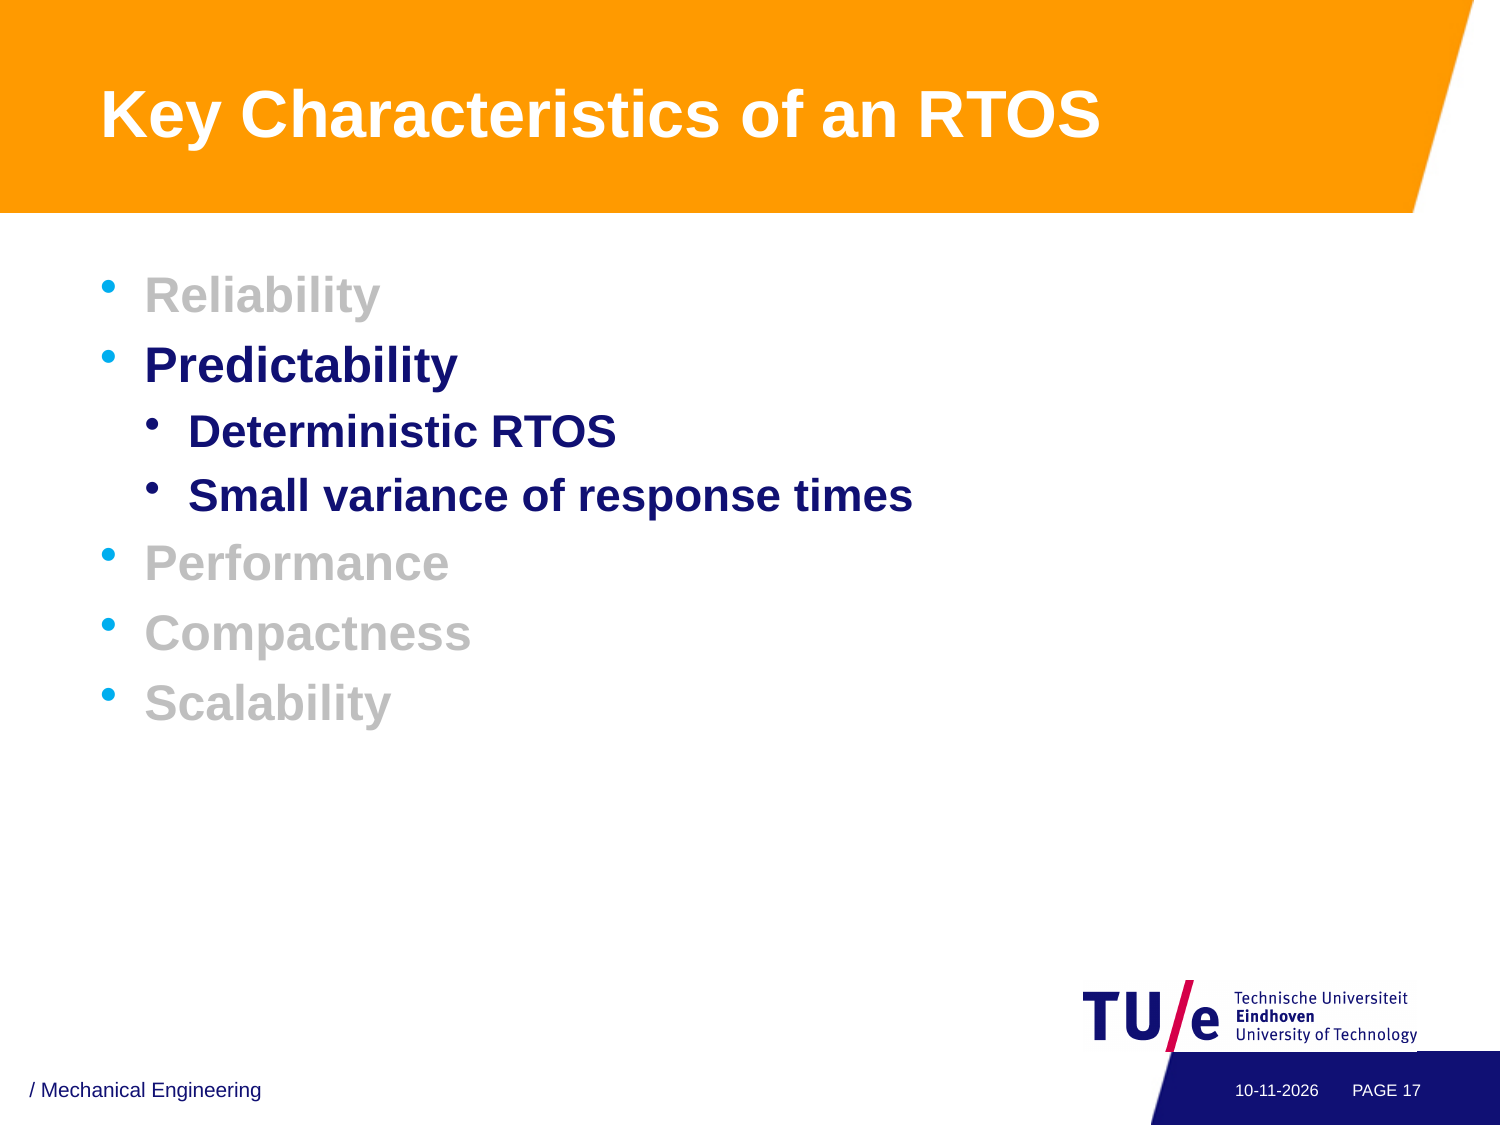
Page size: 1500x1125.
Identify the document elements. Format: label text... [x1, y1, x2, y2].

picture [0, 0, 1474, 213]
slide_number PAGE 17 [1352, 1074, 1453, 1105]
list Reliability Predictability Deterministic RTOS Small variance of response times Performance Compactness Scalability [100, 262, 1412, 942]
footer / Mechanical Engineering [29, 1074, 620, 1105]
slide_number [1234, 1074, 1342, 1105]
picture [1083, 980, 1500, 1125]
title Key Characteristics of an RTOS [100, 35, 1417, 187]
